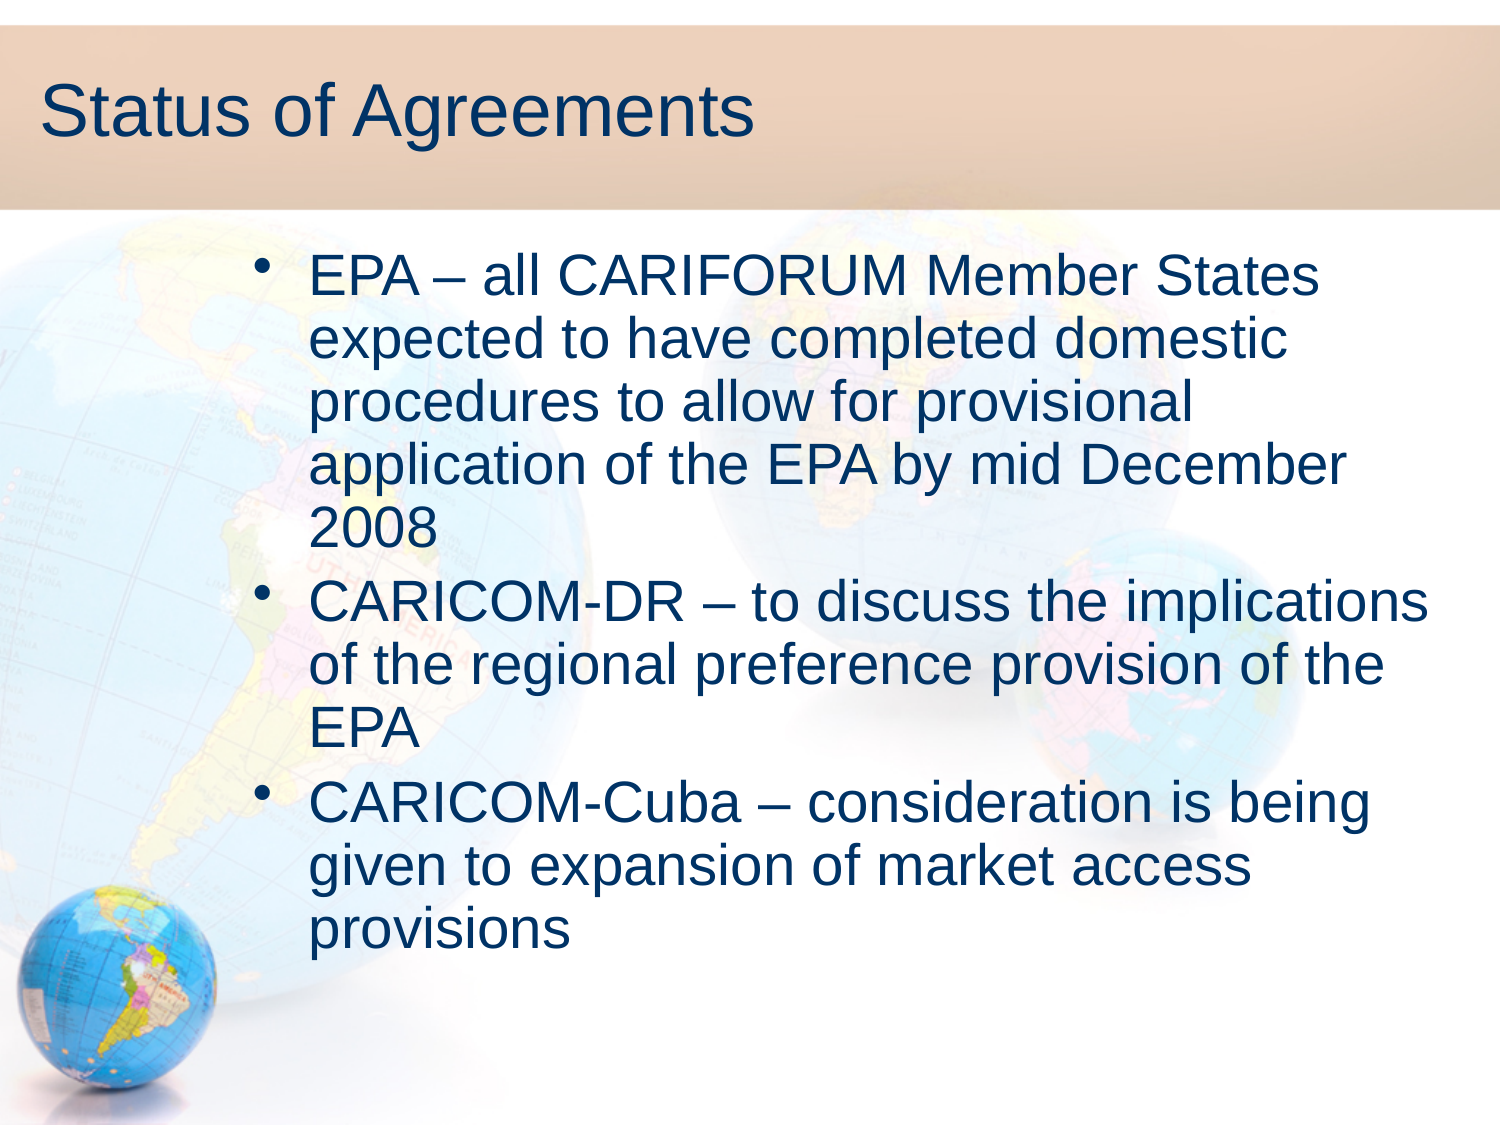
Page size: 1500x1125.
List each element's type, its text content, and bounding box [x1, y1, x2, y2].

list EPA – all CARIFORUM Member States expected to have completed domestic procedures to allow for provisional application of the EPA by mid December 2008 CARICOM-DR – to discuss the implications of the regional preference provision of the EPA CARICOM-Cuba – consideration is being given to expansion of market access provisions [237, 237, 1476, 1038]
title Status of Agreements [24, 37, 1476, 176]
picture [0, 0, 1500, 1125]
